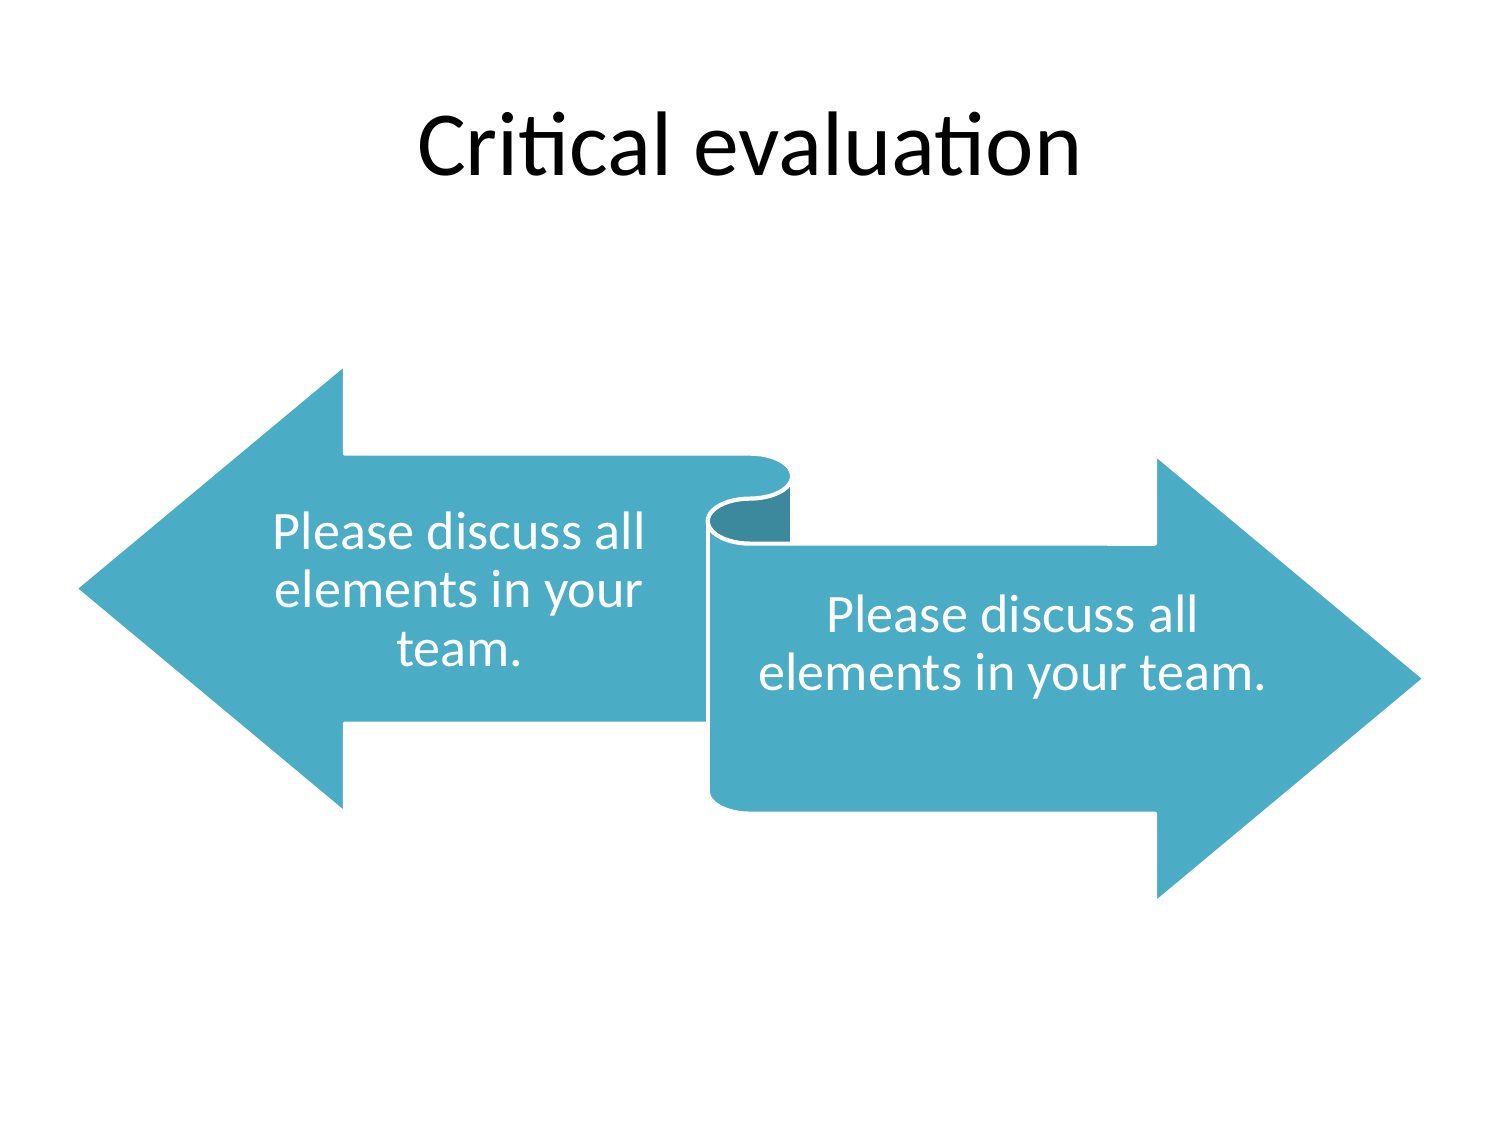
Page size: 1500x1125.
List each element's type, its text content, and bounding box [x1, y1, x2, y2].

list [74, 262, 1426, 1006]
title Critical evaluation [75, 45, 1425, 233]
